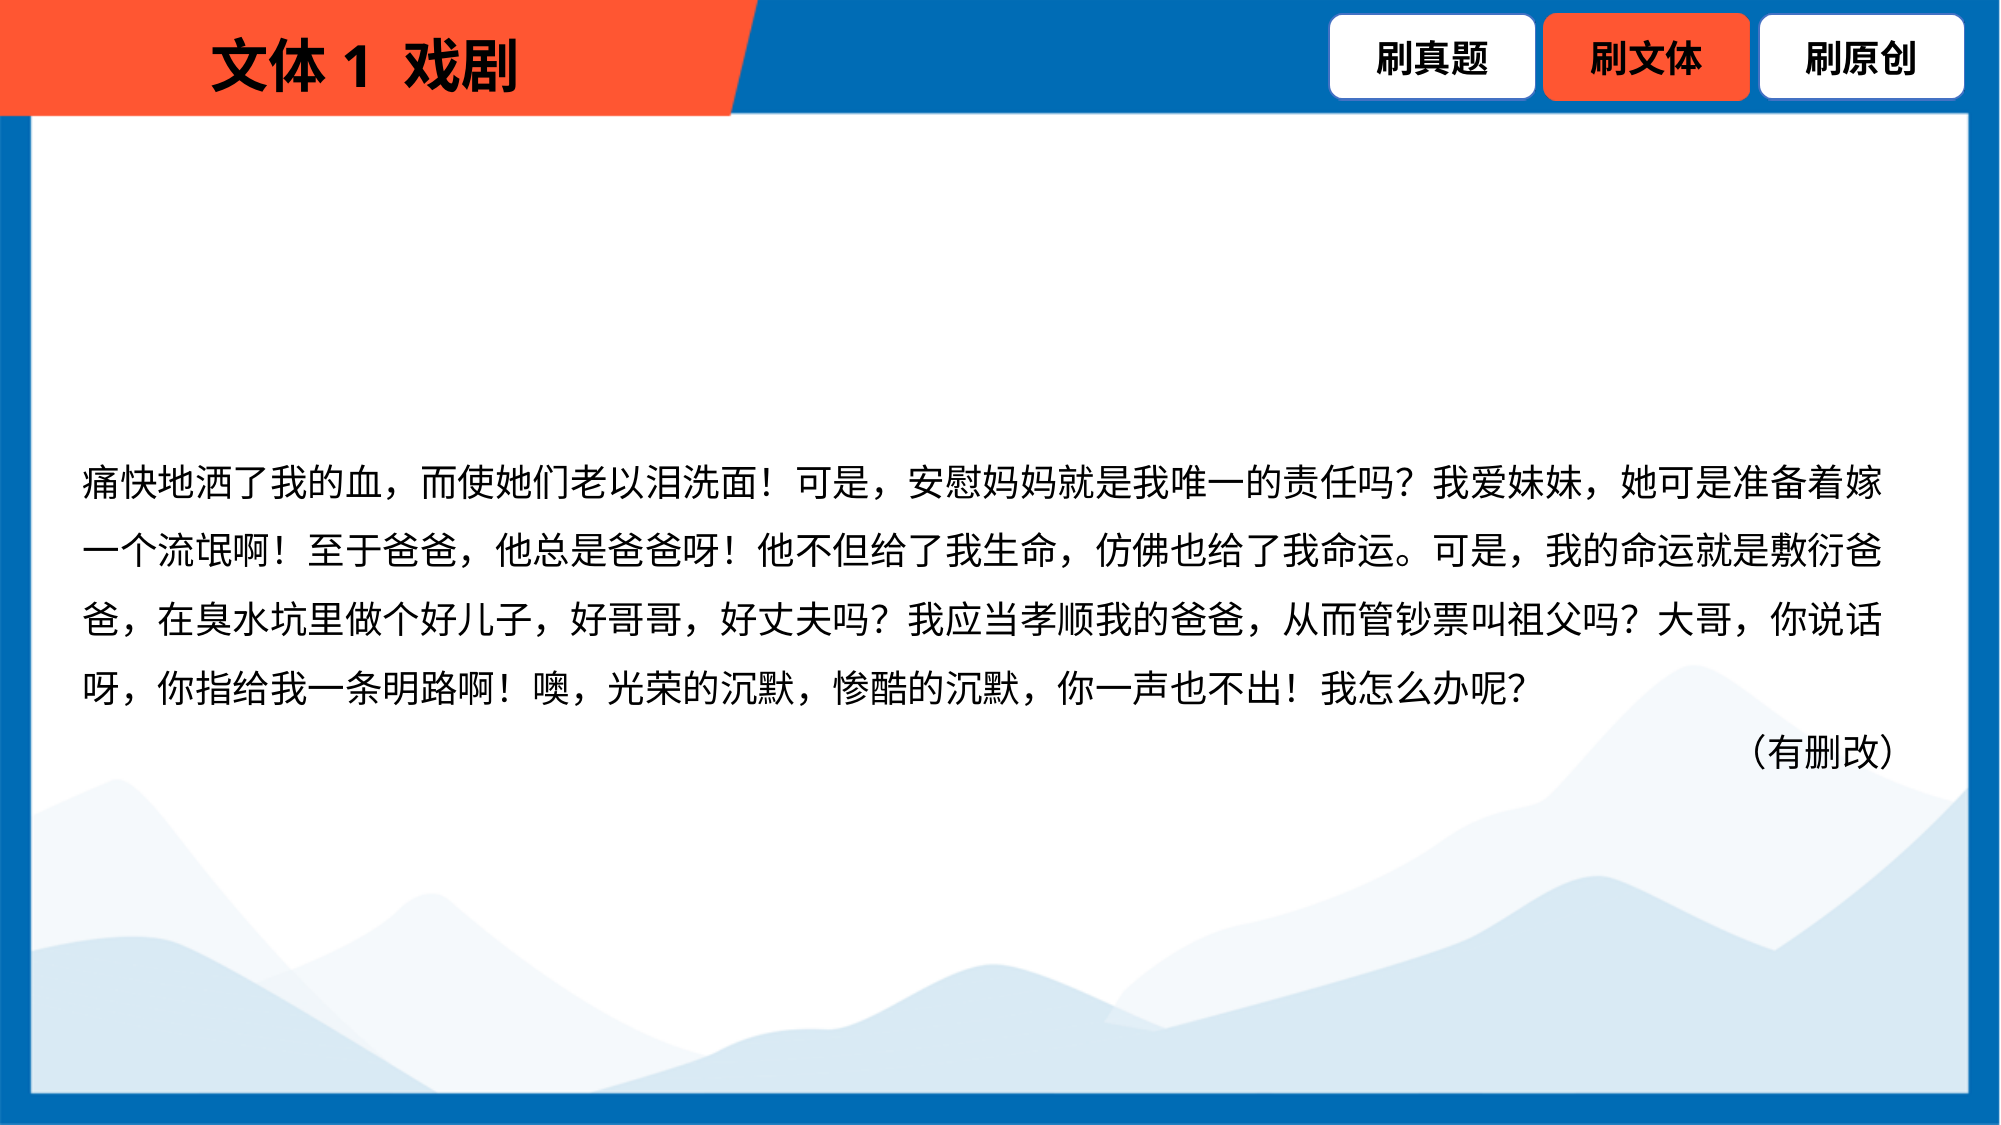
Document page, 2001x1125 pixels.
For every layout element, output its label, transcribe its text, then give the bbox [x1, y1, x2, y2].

picture [0, 0, 2000, 1125]
text_box 痛快地洒了我的血，而使她们老以泪洗面！可是，安慰妈妈就是我唯一的责任吗？我爱妹妹，她可是准备着嫁 一个流氓啊！至于爸爸，他总是爸爸呀！他不但给了我生命，仿佛也给了我命运。可是，我的命运就是敷衍爸 爸，在臭水坑里做个好儿子，好哥哥，好丈夫吗？我应当孝顺我的爸爸，从而管钞票叫祖父吗？大哥，你说话 呀，你指给我一条明路啊！噢，光荣的沉默，惨酷的沉默，你一声也不出！我怎么办呢？ （有删改） [82, 434, 1917, 768]
